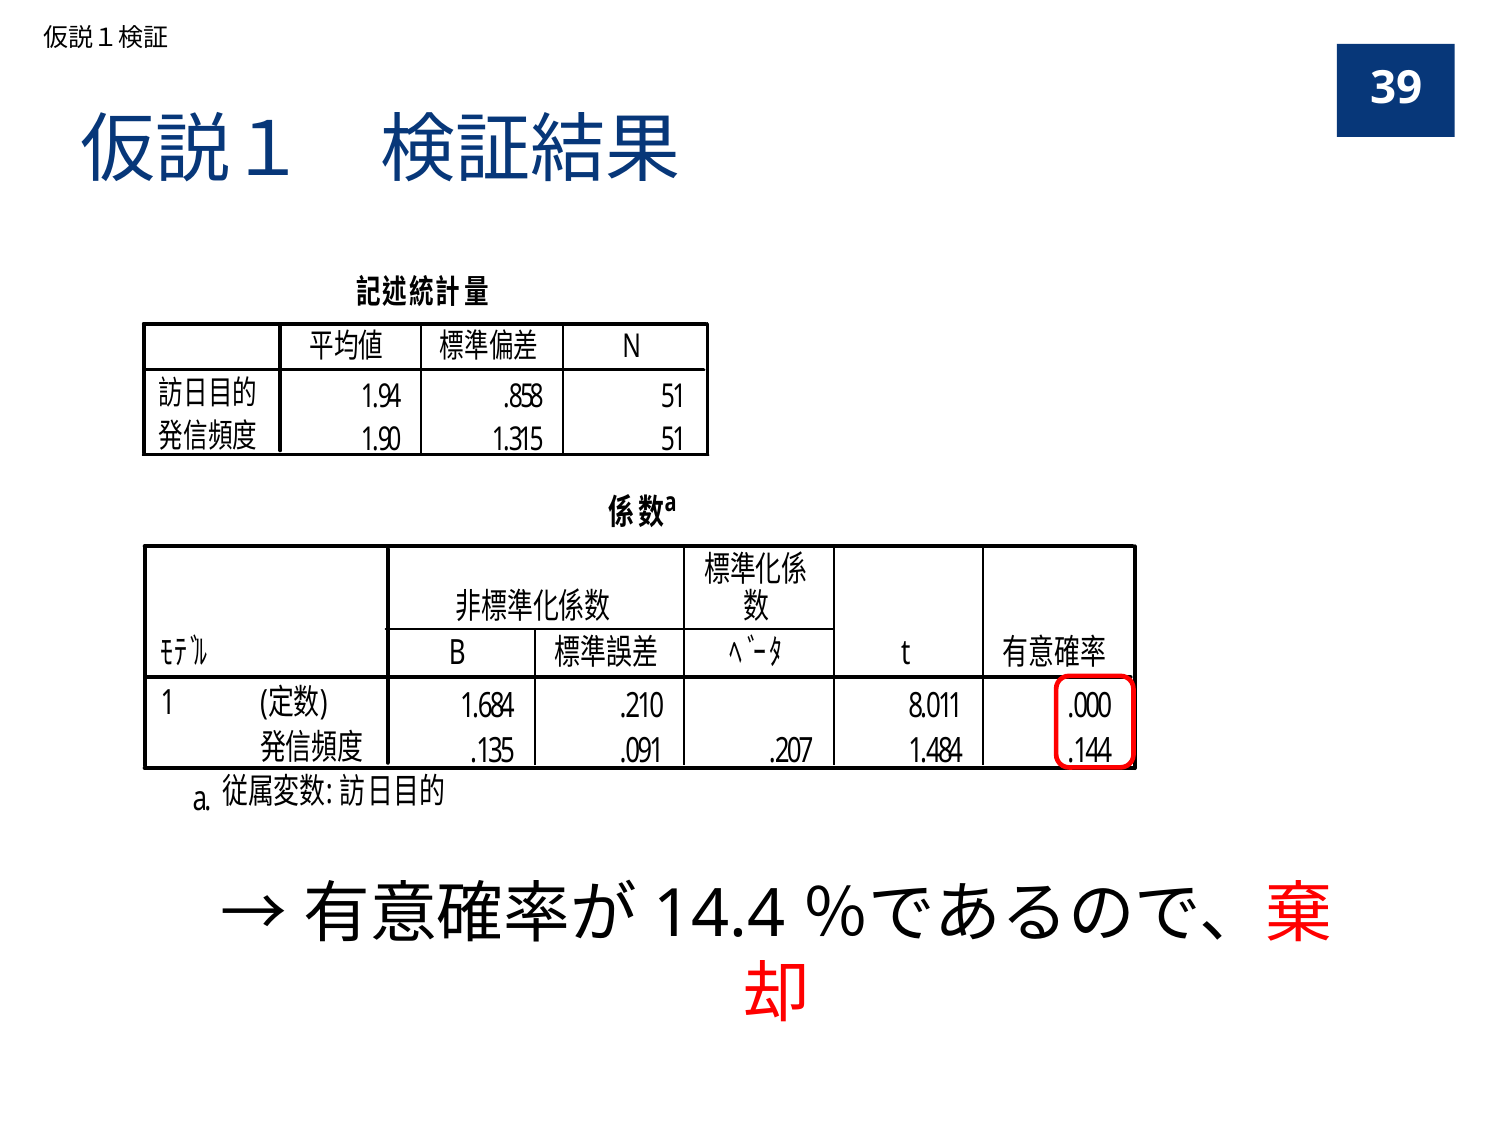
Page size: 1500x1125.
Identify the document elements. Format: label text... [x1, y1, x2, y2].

text_box 仮説１検証 [28, 13, 311, 59]
slide_number 39 [1354, 59, 1438, 120]
picture [124, 237, 751, 455]
text_box →有意確率が14.4％であるので、棄却 [176, 862, 1377, 1037]
text_box 仮説１ 検証結果 [65, 93, 1134, 281]
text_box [124, 455, 1198, 863]
